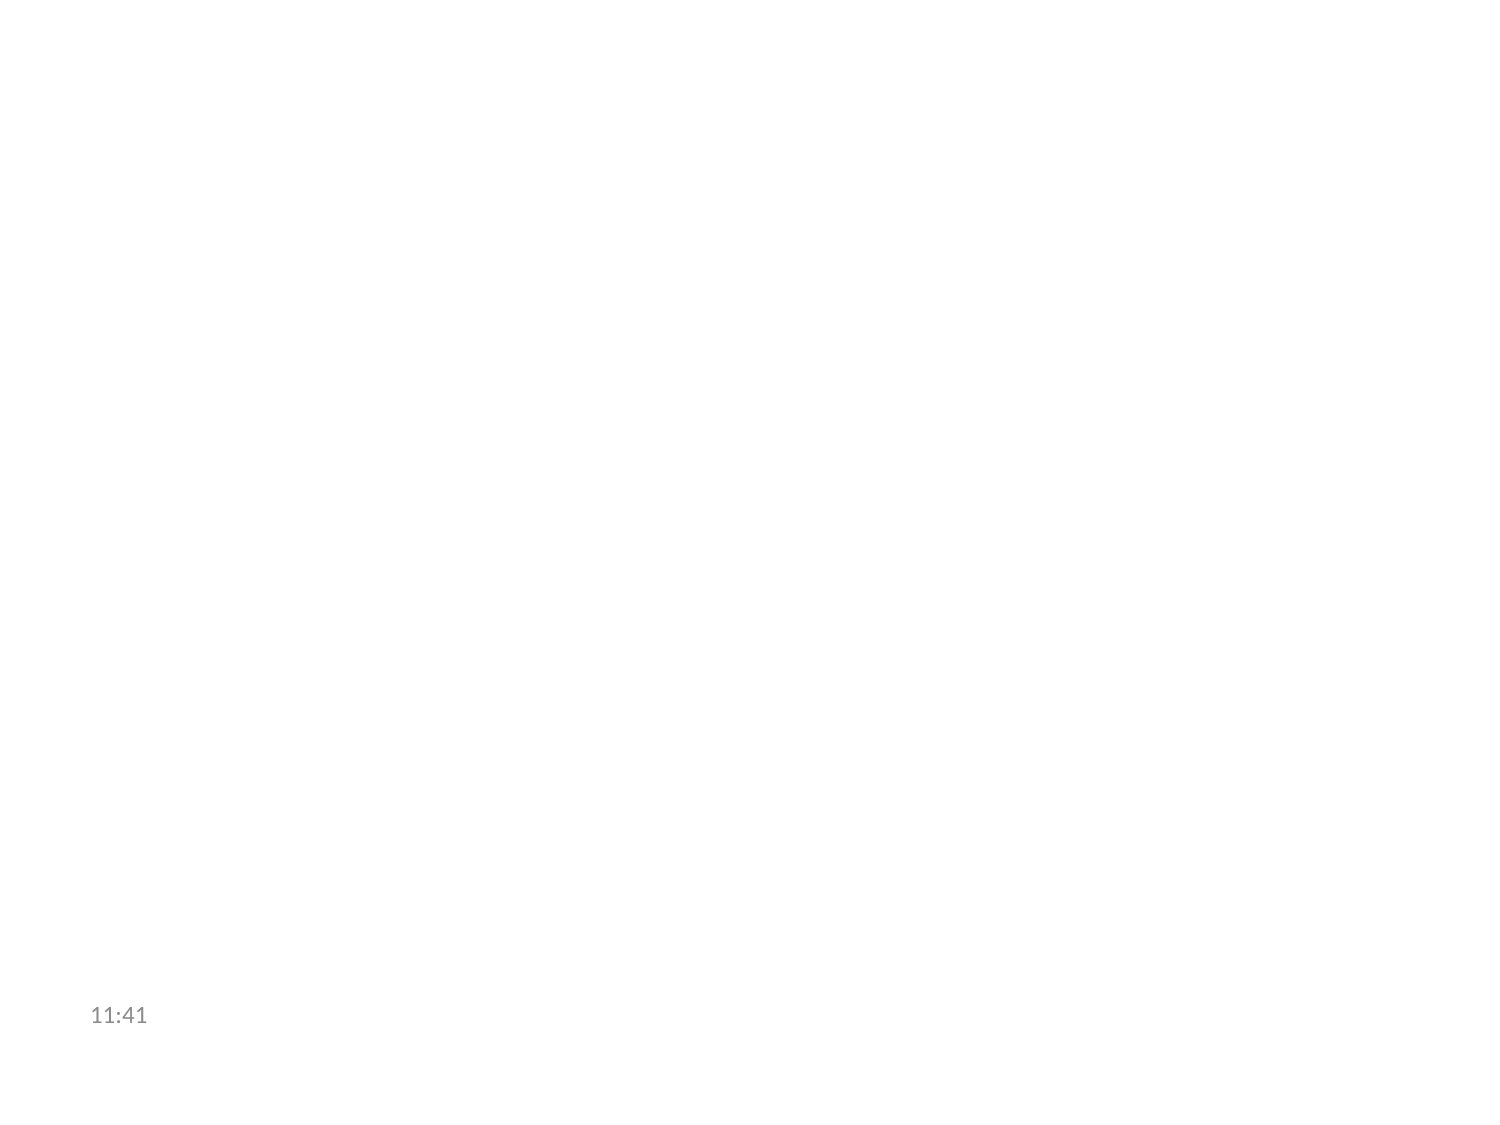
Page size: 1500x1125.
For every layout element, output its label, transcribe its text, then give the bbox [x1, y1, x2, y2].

text_box 15:35 [75, 983, 425, 1044]
